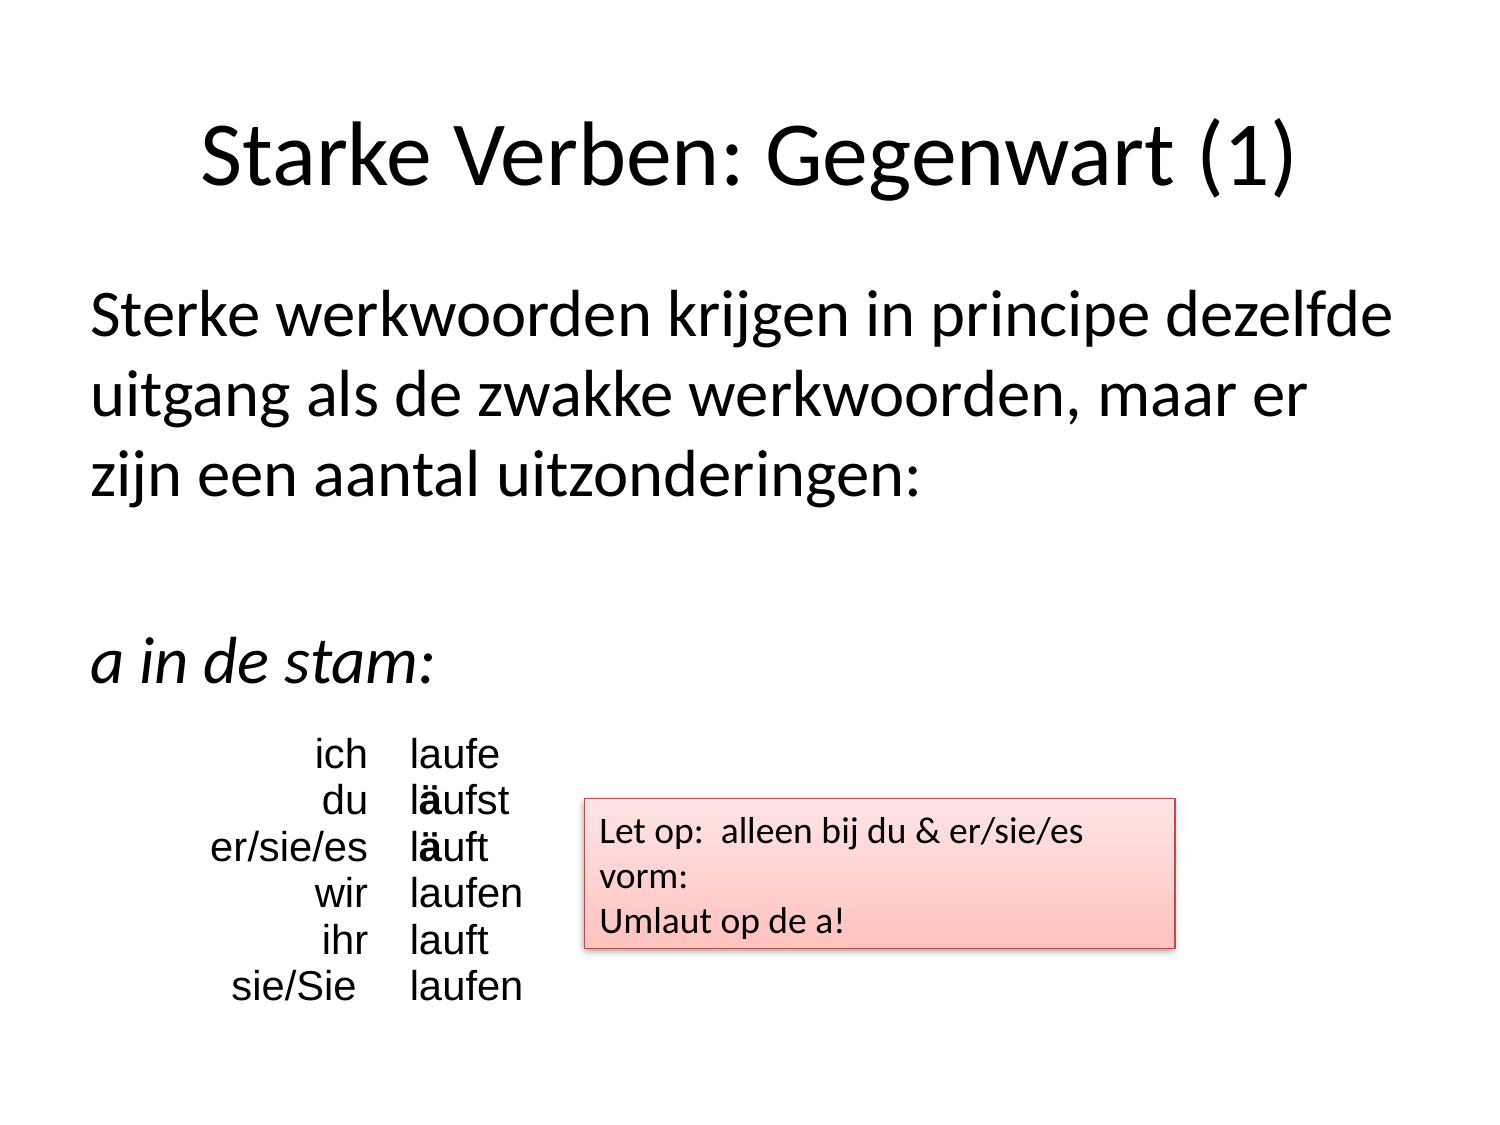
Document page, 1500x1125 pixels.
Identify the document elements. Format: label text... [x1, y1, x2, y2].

list Sterke werkwoorden krijgen in principe dezelfde uitgang als de zwakke werkwoorden, maar er zijn een aantal uitzonderingen: a in de stam: [75, 262, 1425, 1005]
table_header ich du er/sie/es wir ihr sie/Sie [75, 723, 395, 1017]
text_box Let op: alleen bij du & er/sie/es vorm: Umlaut op de a! [584, 798, 1176, 949]
table_header laufe läufst läuft laufen lauft laufen [395, 723, 714, 1017]
title Starke Verben: Gegenwart (1) [75, 54, 1425, 243]
